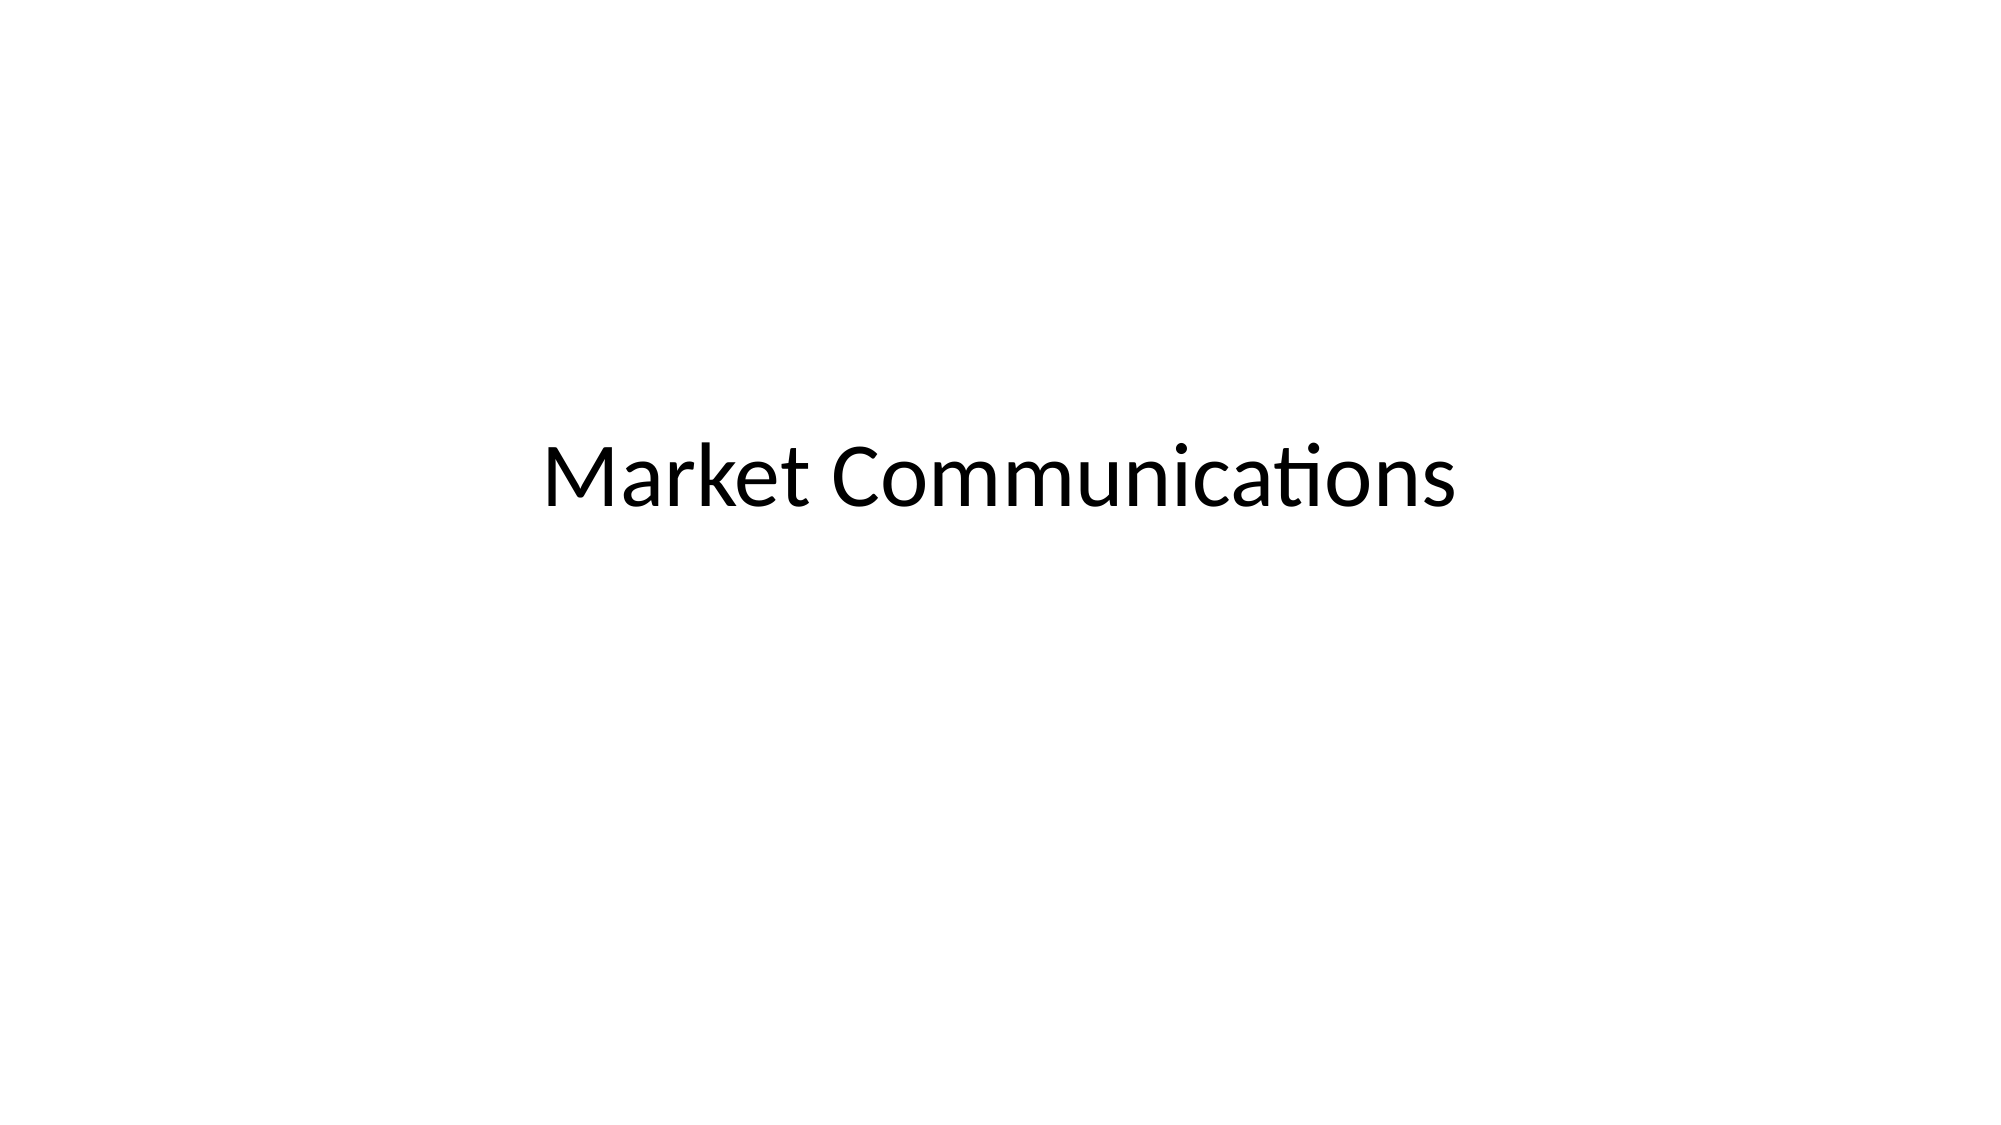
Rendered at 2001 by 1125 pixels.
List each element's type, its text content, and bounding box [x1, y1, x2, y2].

title Market Communications [150, 349, 1850, 591]
